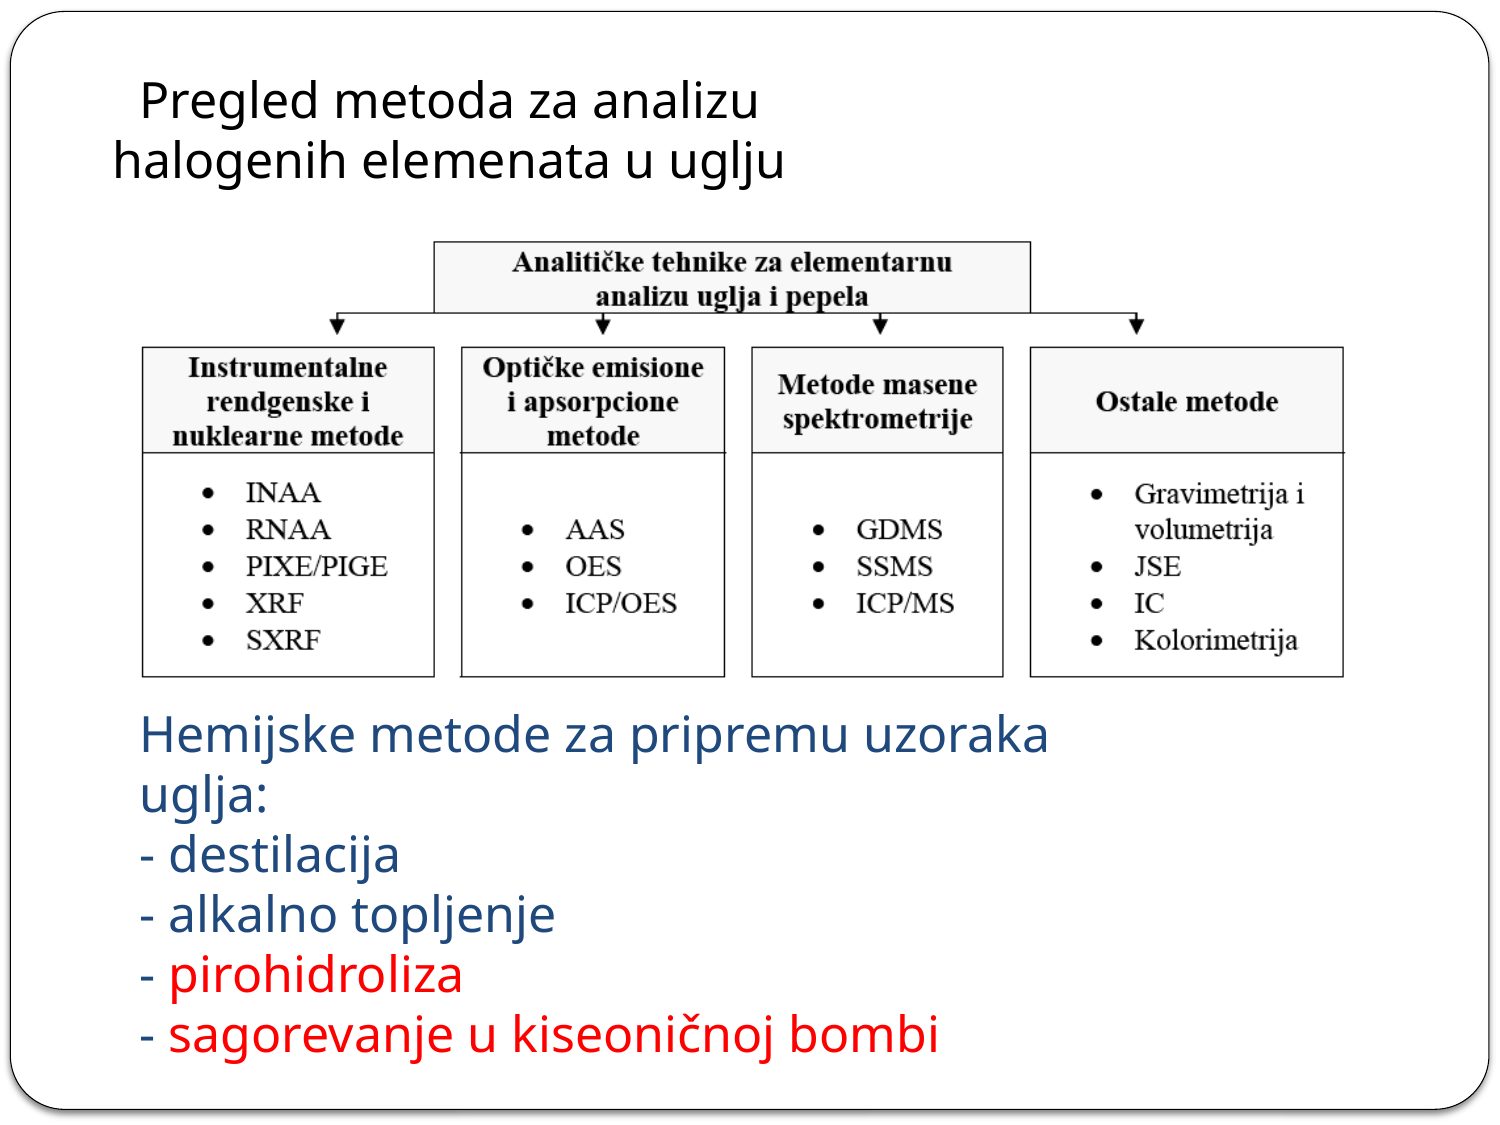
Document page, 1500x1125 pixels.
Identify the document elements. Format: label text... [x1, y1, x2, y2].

text_box Pregled metoda za analizu halogenih elemenata u uglju [24, 61, 875, 197]
picture [124, 219, 1361, 701]
text_box Hemijske metode za pripremu uzoraka uglja: - destilacija - alkalno topljenje - pirohidroliza - sagorevanje u kiseoničnoj bombi [125, 710, 1150, 1070]
